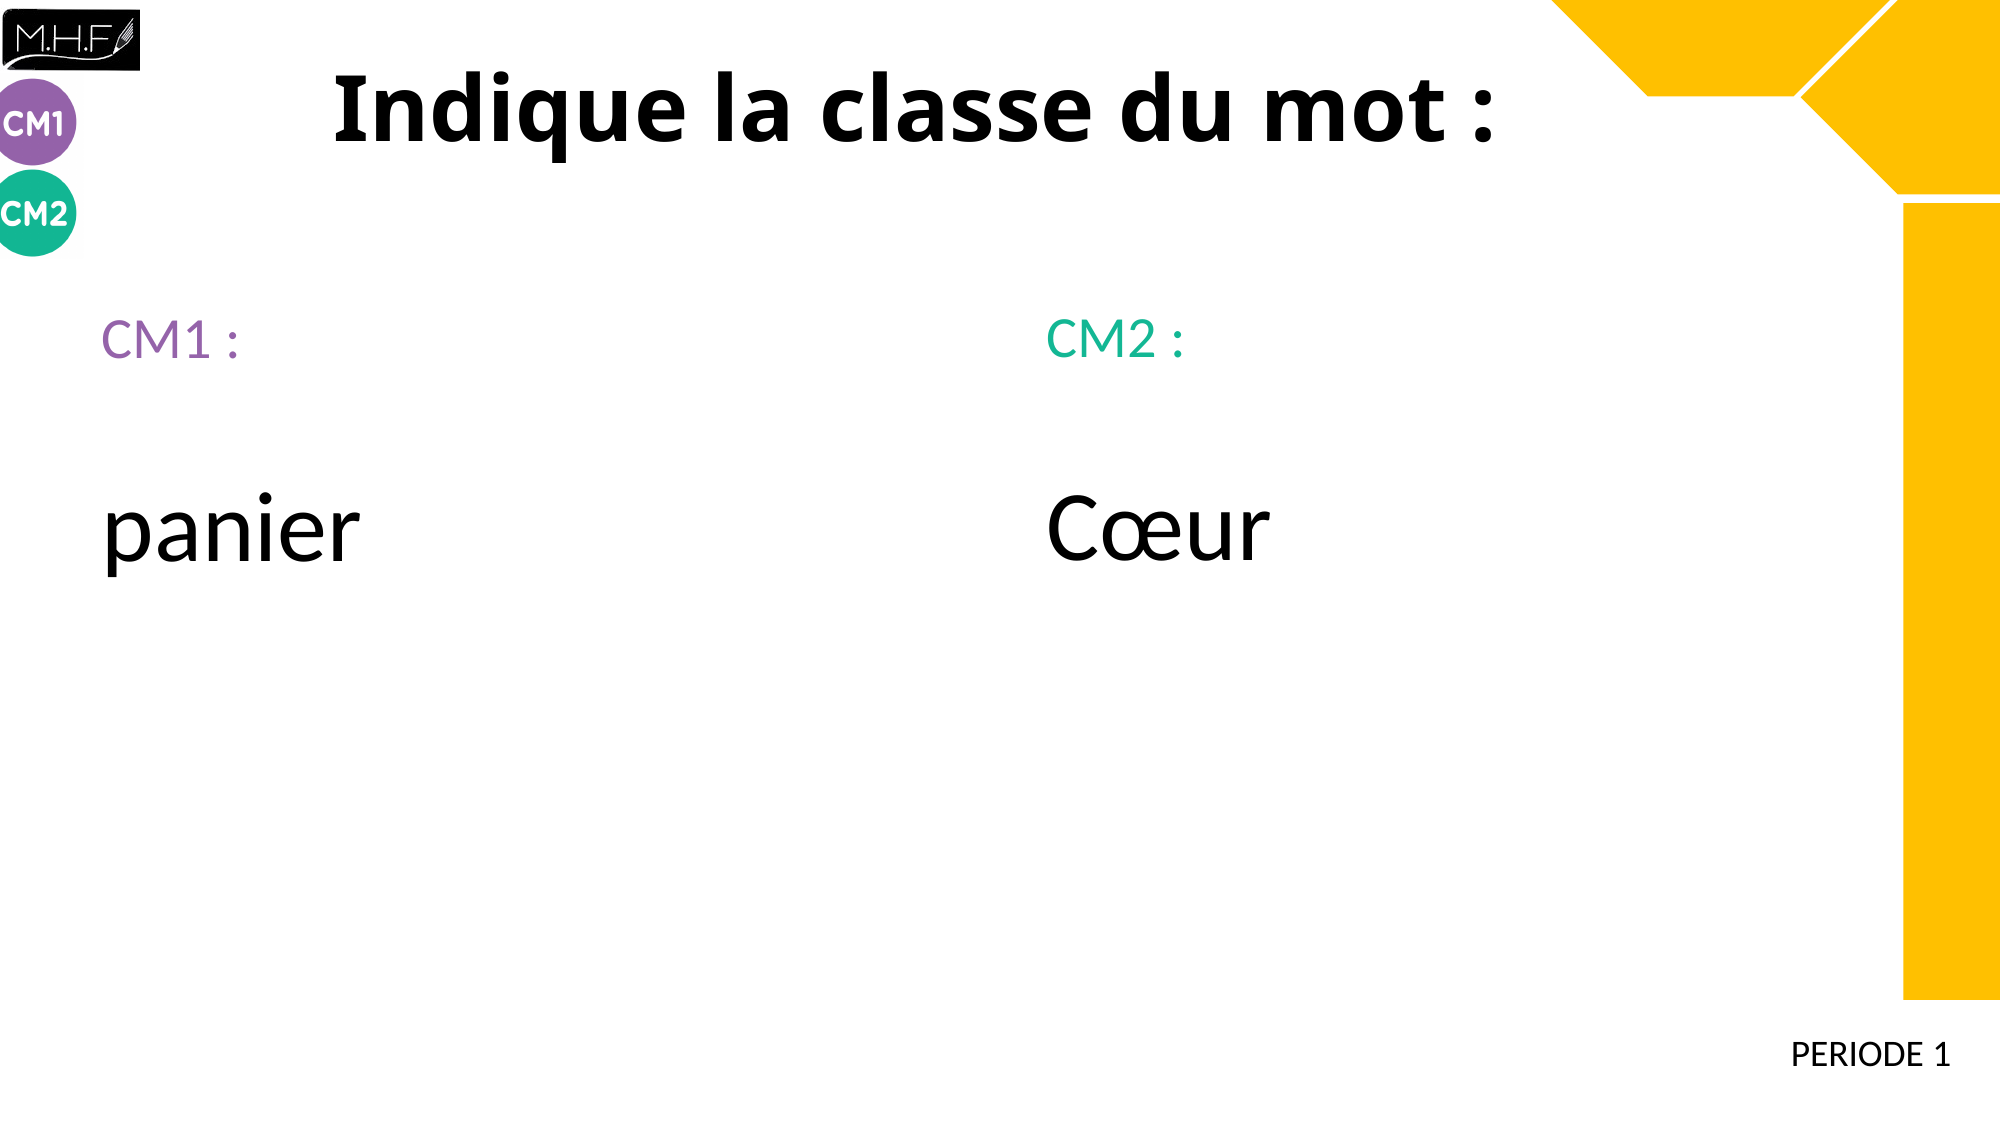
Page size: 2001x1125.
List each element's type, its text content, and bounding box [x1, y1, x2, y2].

picture [0, 7, 140, 259]
text_box PERIODE 1 [1362, 1021, 1967, 1125]
text_box [1549, 0, 1892, 98]
title Indique la classe du mot : [318, 3, 1865, 221]
text_box [1902, 202, 2000, 1001]
list CM1 : panier [86, 300, 897, 1015]
text_box [1799, 0, 2000, 196]
text_box CM2 : Cœur [1031, 299, 1853, 1014]
